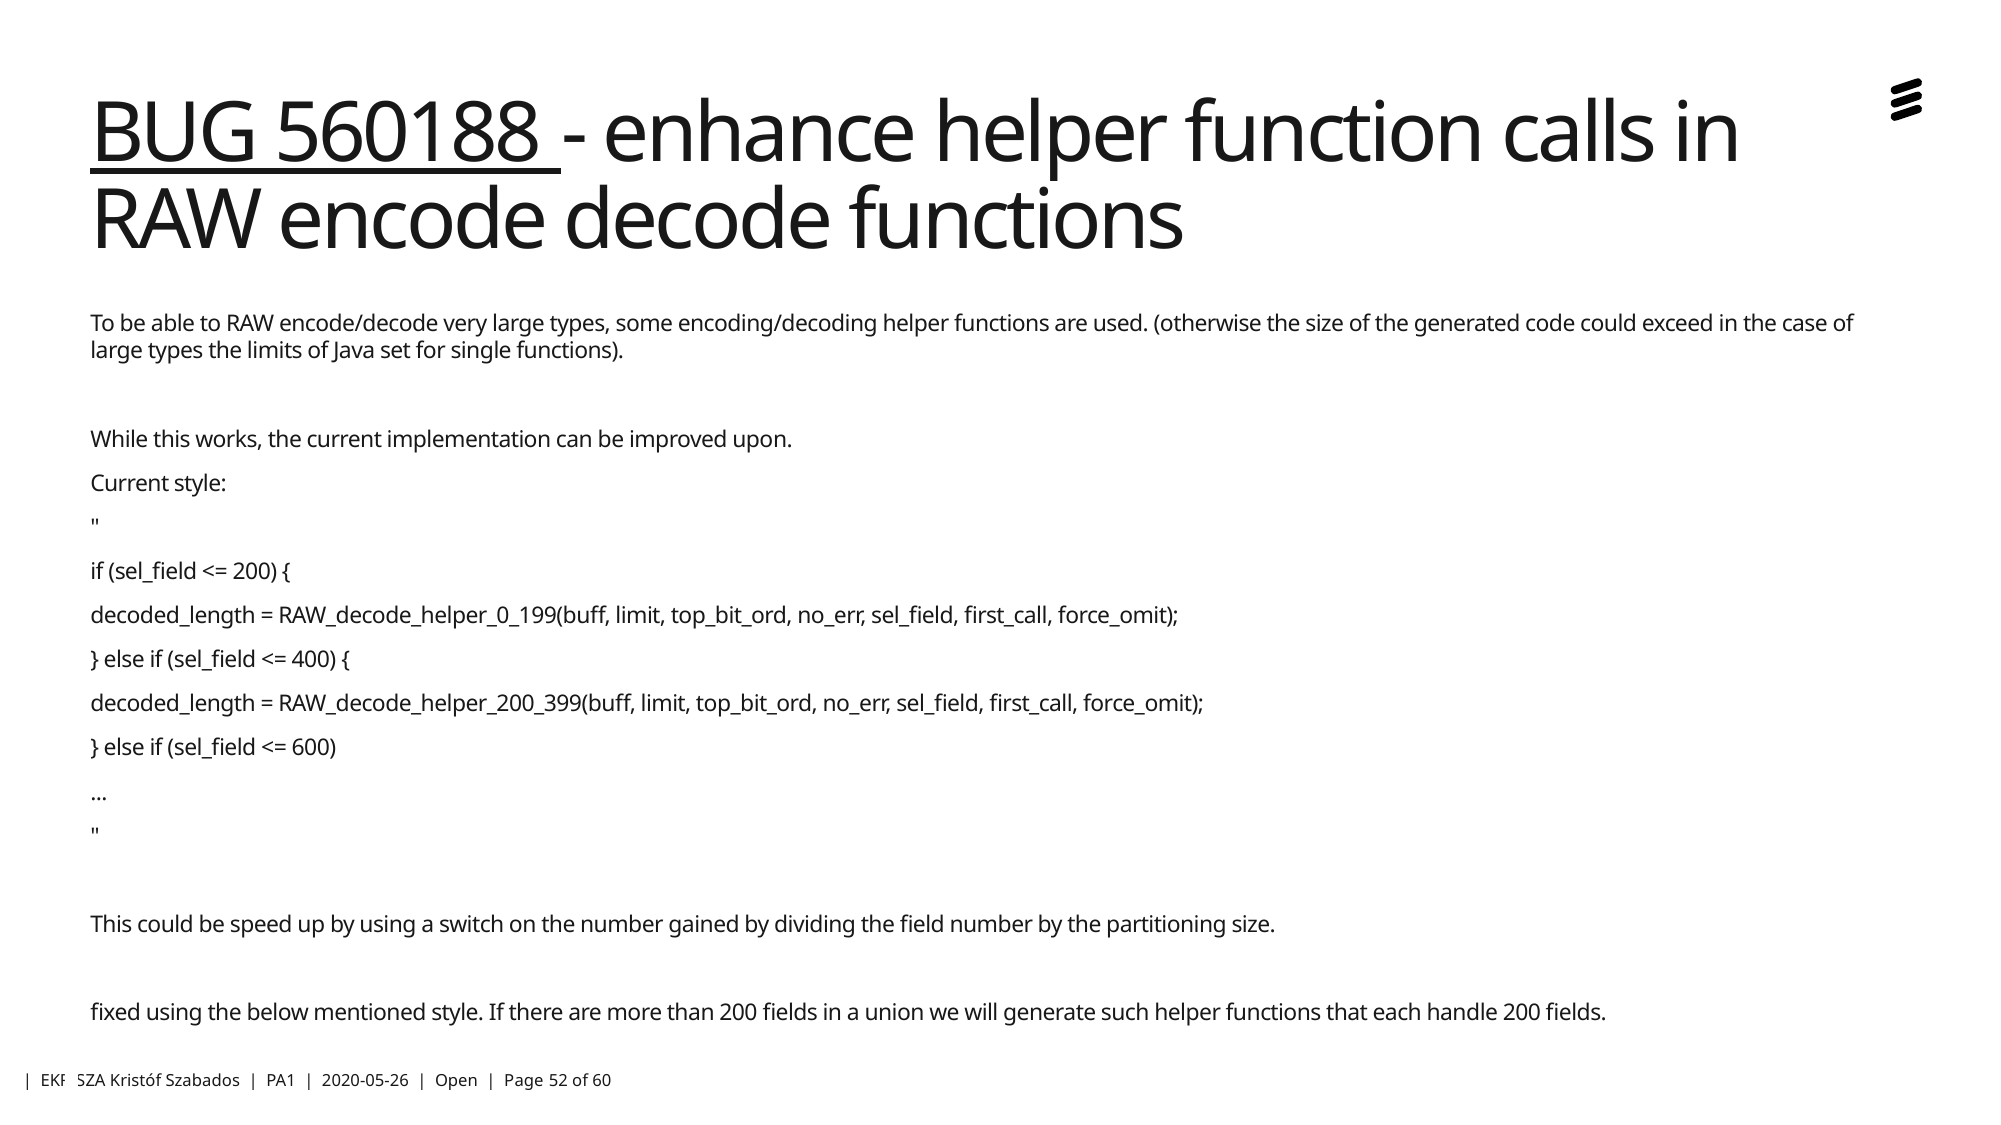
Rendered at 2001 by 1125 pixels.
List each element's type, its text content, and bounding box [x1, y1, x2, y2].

title BUG 560188 - enhance helper function calls in RAW encode decode functions [78, 77, 1805, 256]
list To be able to RAW encode/decode very large types, some encoding/decoding helper functions are used. (otherwise the size of the generated code could exceed in the case of large types the limits of Java set for single functions). While this works, the current implementation can be improved upon. Current style: " if (sel_field <= 200) { decoded_length = RAW_decode_helper_0_199(buff, limit, top_bit_ord, no_err, sel_field, first_call, force_omit); } else if (sel_field <= 400) { decoded_length = RAW_decode_helper_200_399(buff, limit, top_bit_ord, no_err, sel_field, first_call, force_omit); } else if (sel_field <= 600) ... " This could be speed up by using a switch on the number gained by dividing the field number by the partitioning size. fixed using the below mentioned style. If there are more than 200 fields in a union we will generate such helper functions that each handle 200 fields. [78, 302, 1922, 1024]
